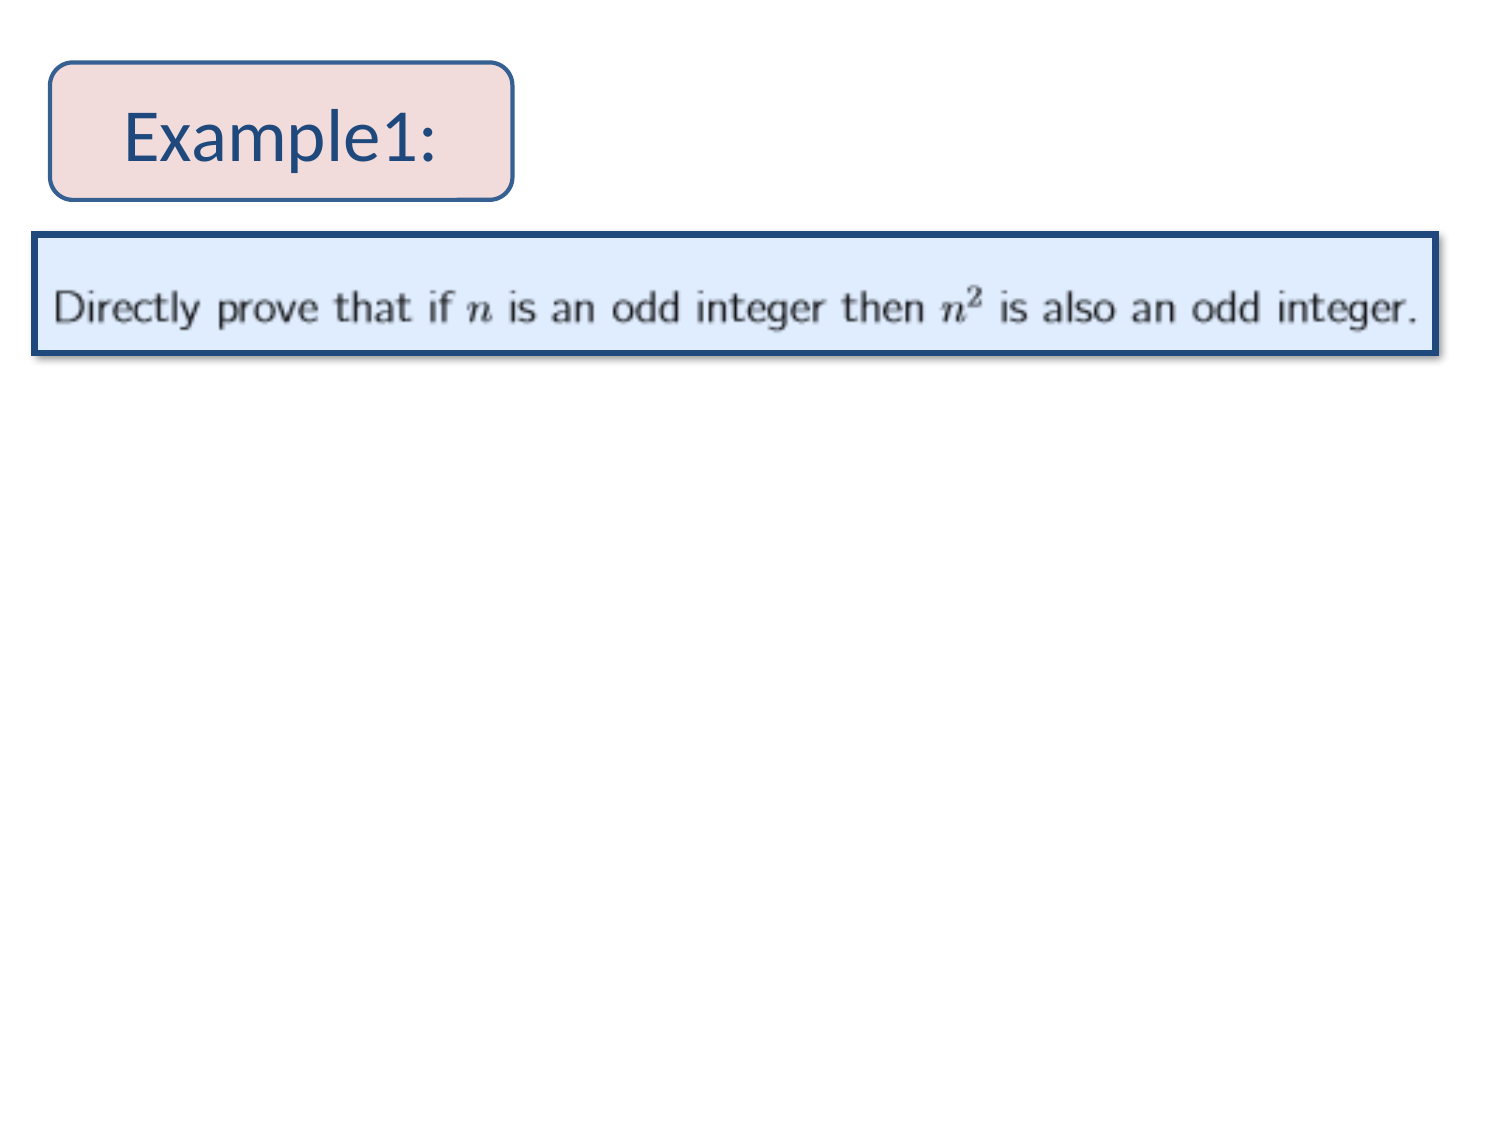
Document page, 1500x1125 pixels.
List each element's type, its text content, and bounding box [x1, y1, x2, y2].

picture [37, 237, 1433, 351]
text_box Example1: [47, 60, 515, 202]
